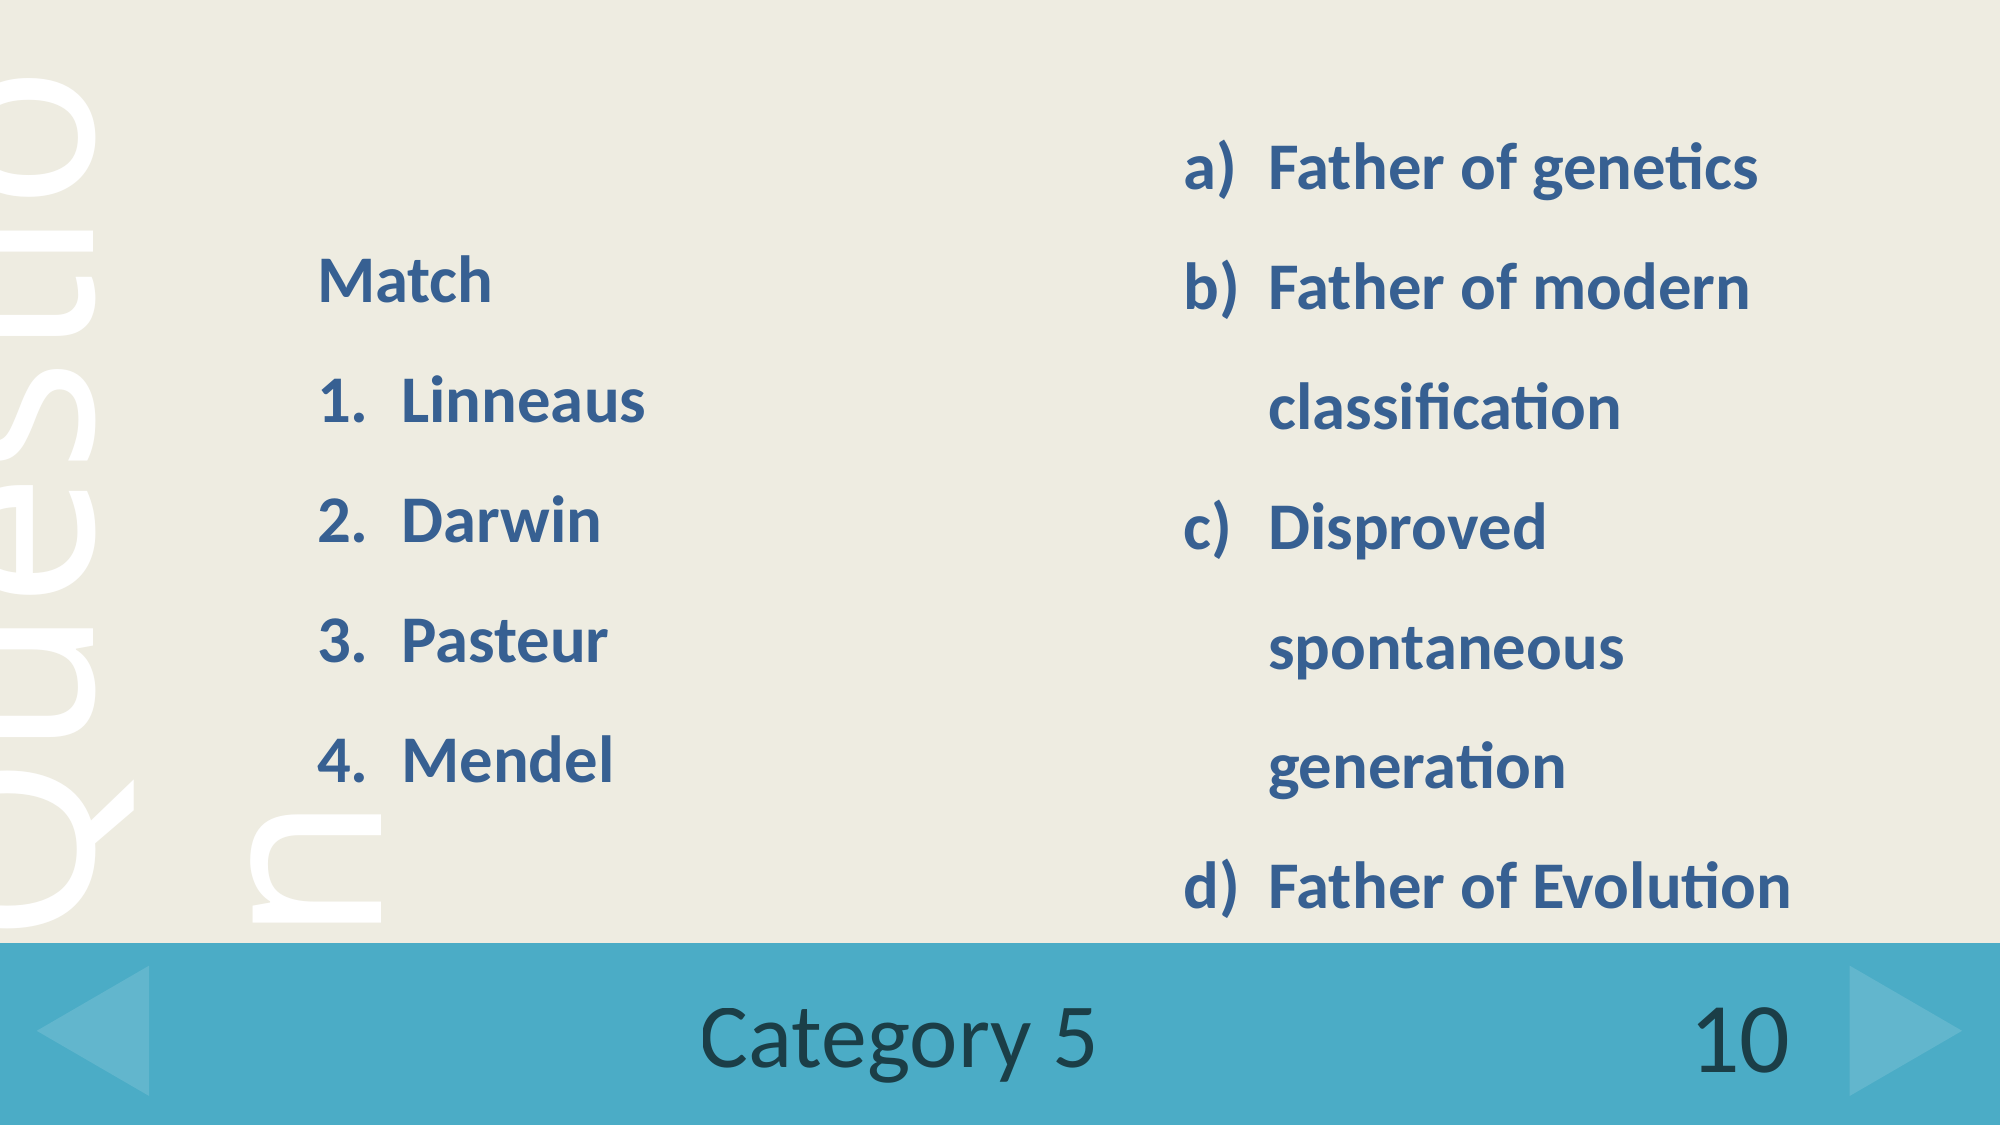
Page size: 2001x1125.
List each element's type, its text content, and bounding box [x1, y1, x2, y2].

title Category 5 [0, 937, 1800, 1125]
text_box Father of genetics Father of modern classification Disproved spontaneous generation Father of Evolution [1168, 75, 1885, 930]
list Match Linneaus Darwin Pasteur Mendel [302, 142, 939, 850]
list 10 [1800, 967, 1806, 1097]
